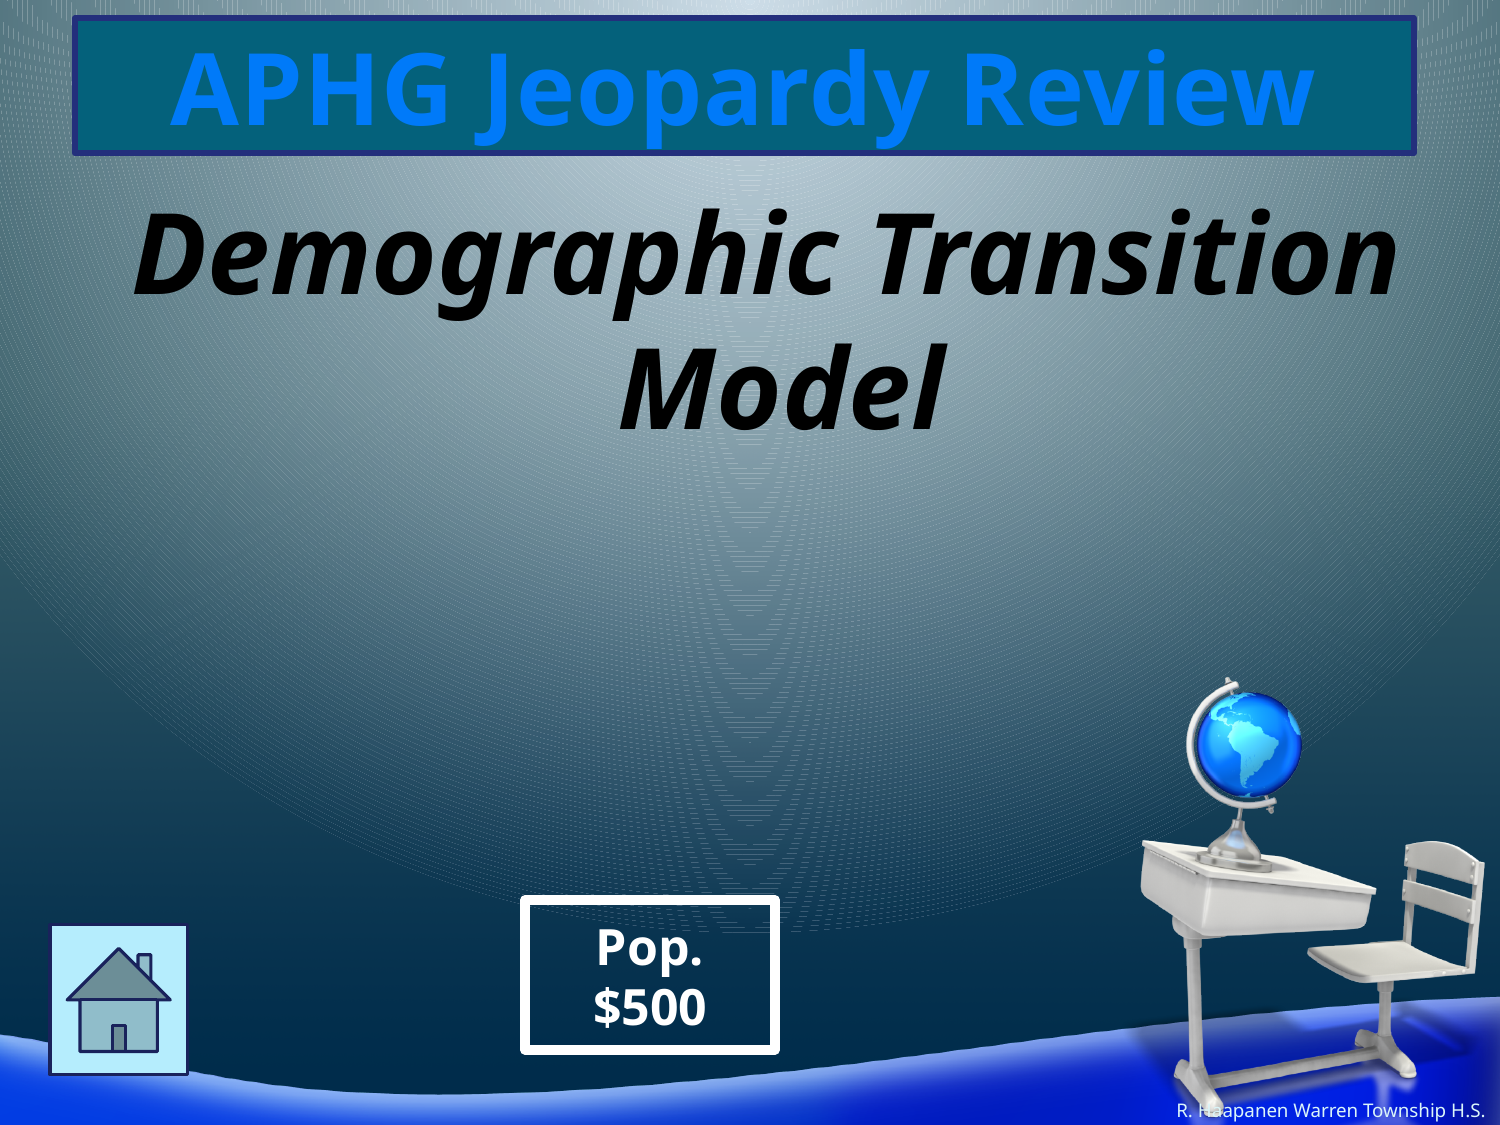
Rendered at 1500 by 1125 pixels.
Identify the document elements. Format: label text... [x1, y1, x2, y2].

text_box Pop. $500 [525, 899, 775, 1050]
list Demographic Transition Model [33, 174, 1500, 250]
picture [0, 0, 1500, 1125]
footer R. Haapanen Warren Township H.S. [1025, 1091, 1500, 1125]
text_box [48, 923, 189, 1076]
